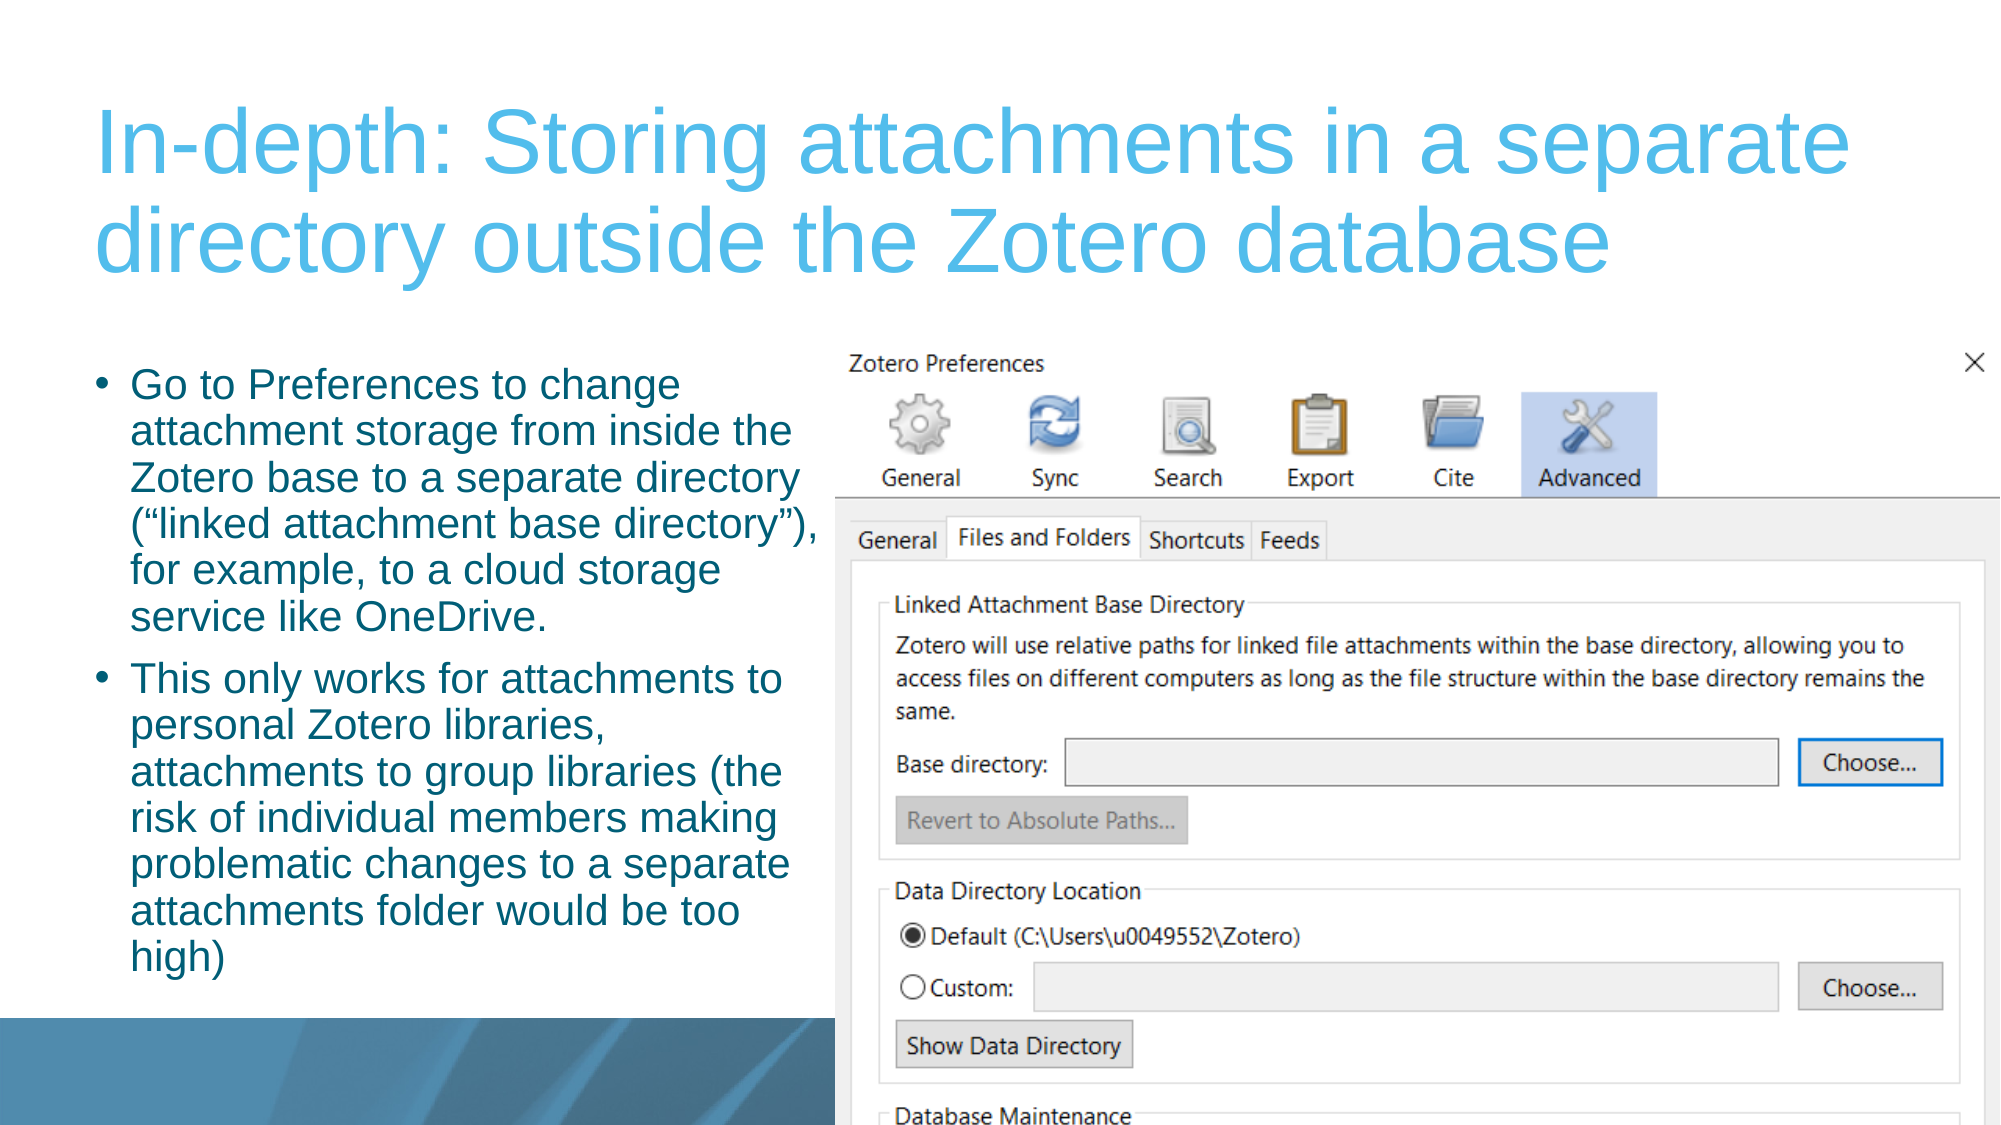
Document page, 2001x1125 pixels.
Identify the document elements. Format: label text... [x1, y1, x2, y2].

title In-depth: Storing attachments in a separate directory outside the Zotero database [94, 94, 1906, 312]
picture [0, 336, 2000, 1125]
list Go to Preferences to change attachment storage from inside the Zotero base to a separate directory (“linked attachment base directory”), for example, to a cloud storage service like OneDrive. This only works for attachments to personal Zotero libraries, attachments to group libraries (the risk of individual members making problematic changes to a separate attachments folder would be too high) [94, 362, 825, 982]
